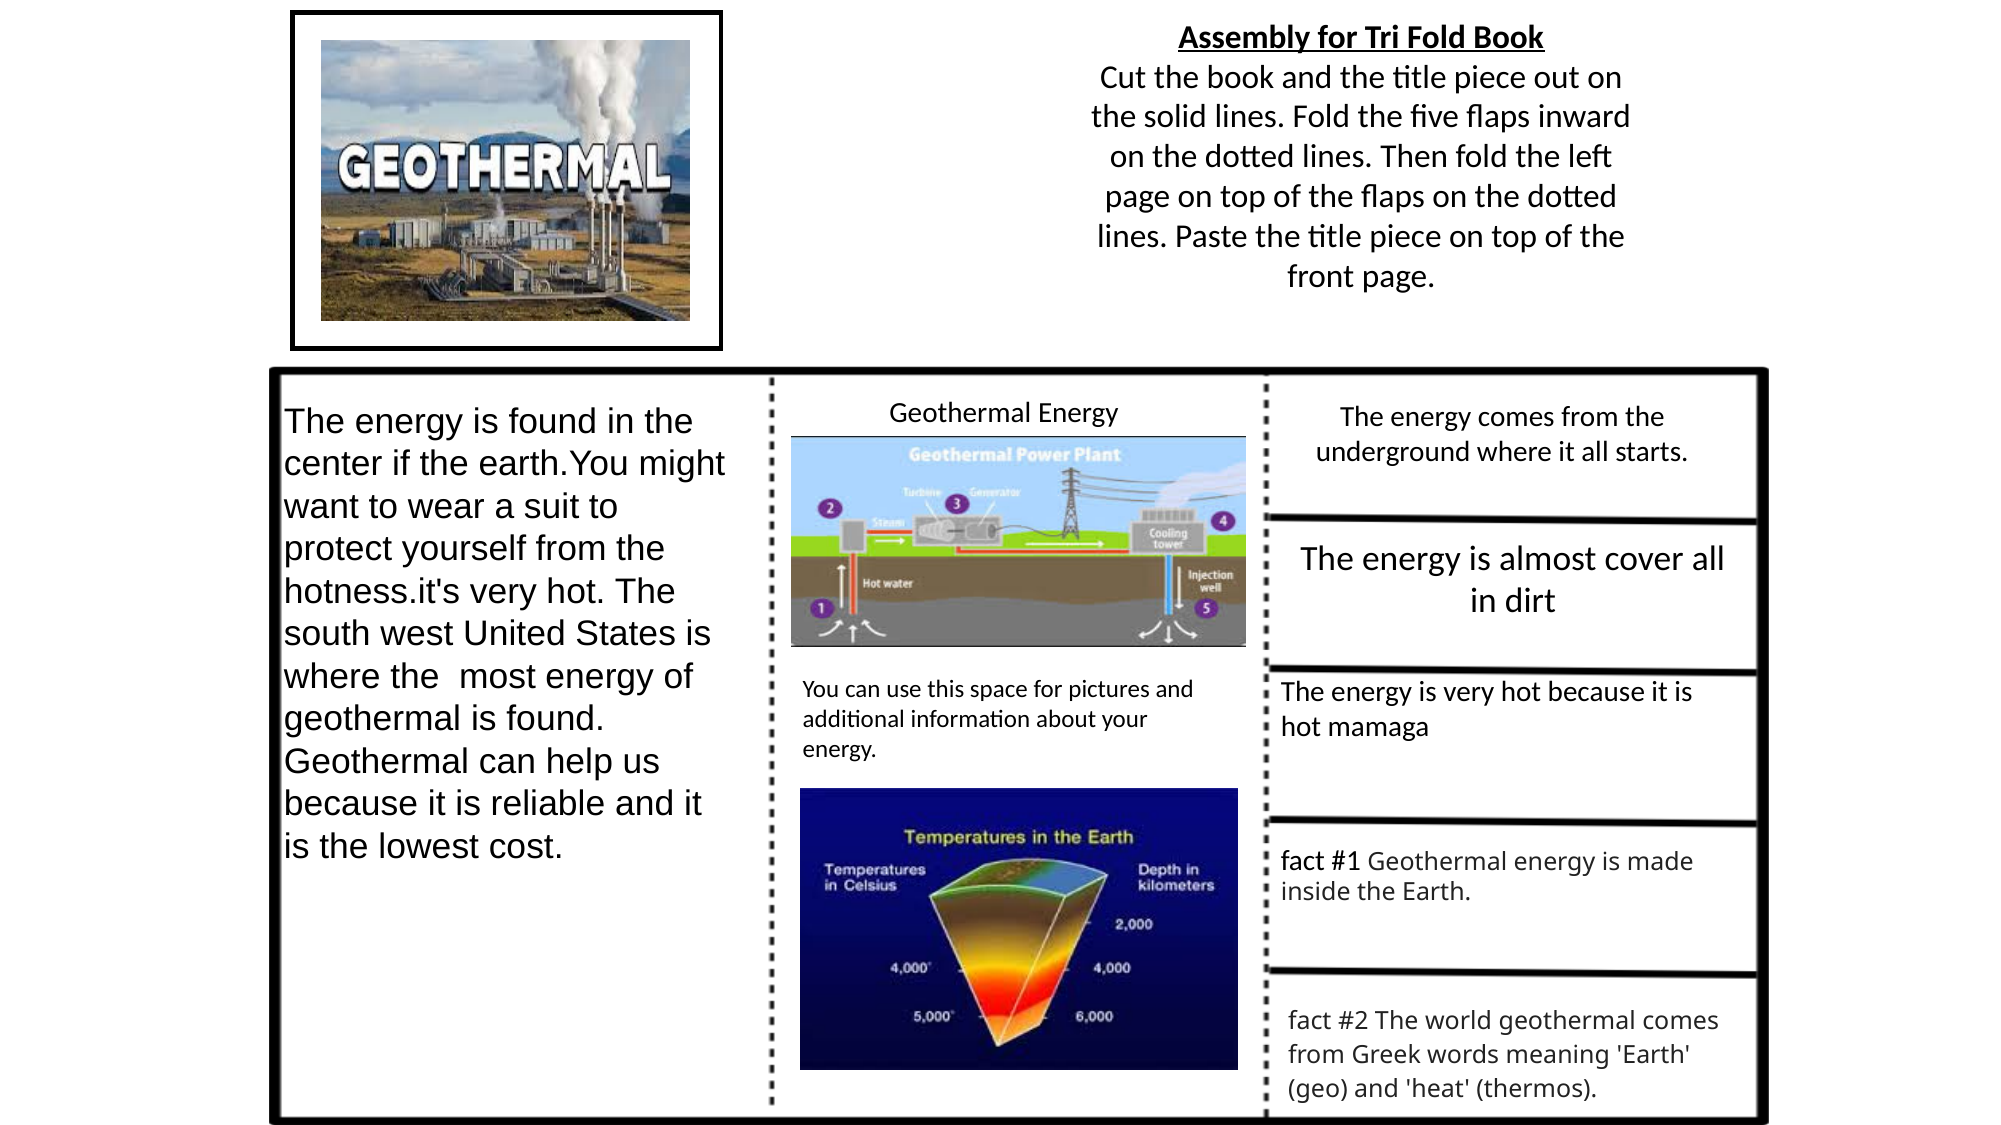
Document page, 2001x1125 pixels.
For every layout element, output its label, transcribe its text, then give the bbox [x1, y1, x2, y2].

text_box [292, 12, 634, 349]
text_box The energy is almost cover all in dirt [1404, 527, 1750, 652]
text_box fact #2 The world geothermal comes from Greek words meaning 'Earth' (geo) and 'heat' (thermos). [1404, 984, 1750, 1125]
text_box The energy comes from the underground where it all starts. [1404, 390, 1740, 510]
text_box Assembly for Tri Fold Book Cut the book and the title piece out on the solid lines. Fold the five flaps inward on the dotted lines. Then fold the left page on top of the flaps on the dotted lines. Paste the title piece on top of the front page. [1404, 7, 1662, 306]
text_box fact #1 Geothermal energy is made inside the Earth. [1404, 833, 1740, 957]
text_box The energy is found in the center if the earth.You might want to wear a suit to protect yourself from the hotness.it's very hot. The south west United States is where the most energy of geothermal is found. Geothermal can help us because it is reliable and it is the lowest cost. [268, 390, 634, 1059]
picture [270, 0, 1768, 1125]
text_box The energy is very hot because it is hot mamaga [1404, 664, 1740, 833]
